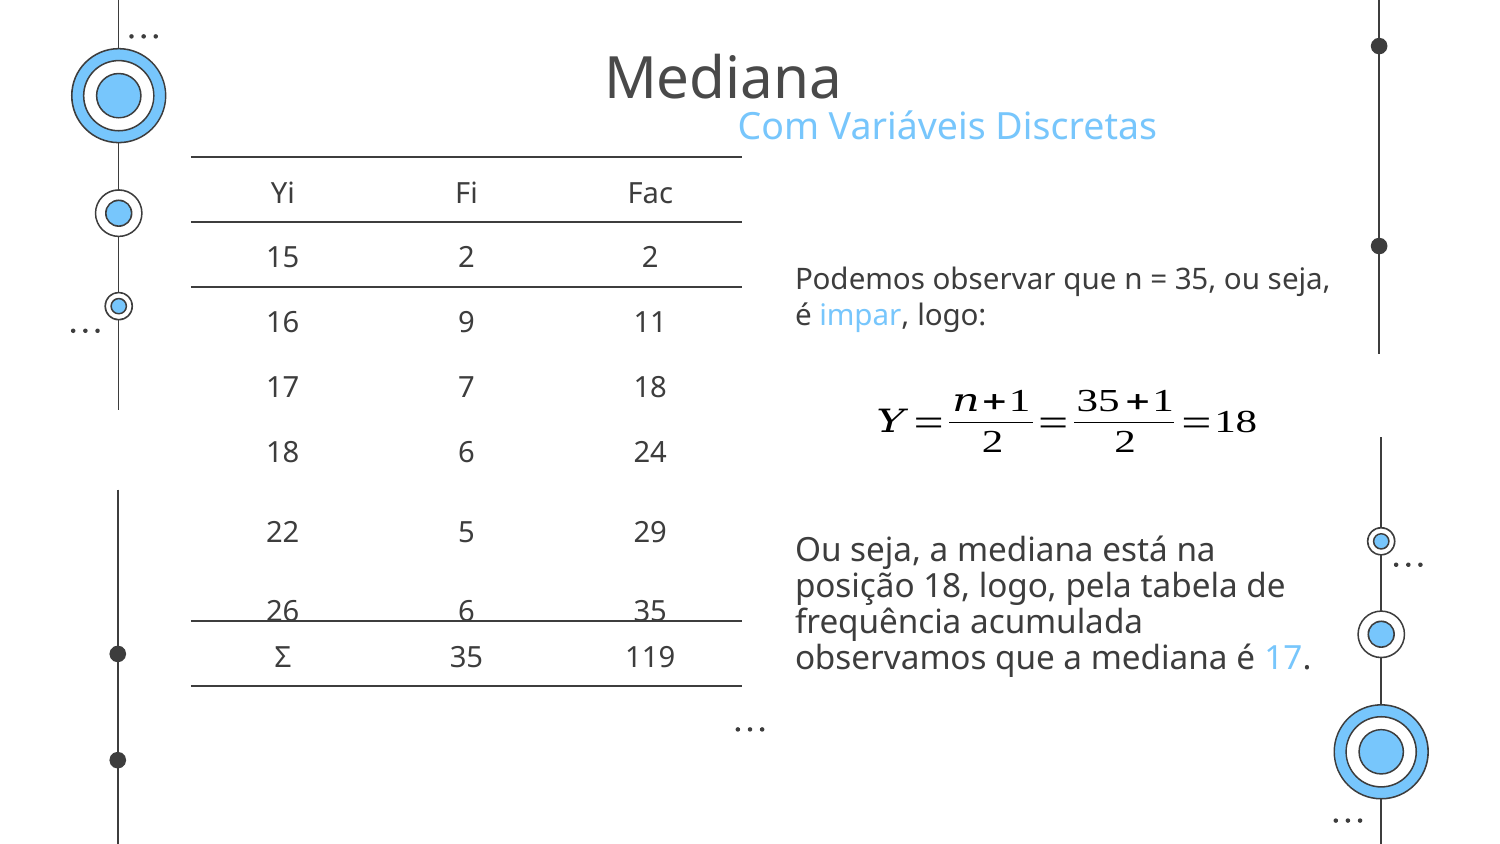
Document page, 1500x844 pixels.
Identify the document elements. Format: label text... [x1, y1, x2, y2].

table_cell 16 [191, 288, 375, 352]
table_cell 18 [558, 352, 742, 417]
table_cell 18 22 26 [191, 417, 375, 620]
table_cell 119 [558, 622, 742, 685]
table_cell 9 [375, 288, 558, 352]
table_header Yi [191, 158, 375, 221]
table_cell 11 [558, 288, 742, 352]
table_cell 7 [375, 352, 558, 417]
table_header Fac [558, 158, 742, 221]
table_cell Σ [191, 622, 375, 685]
title Mediana [328, 25, 1118, 120]
table_cell 6 5 6 [375, 417, 558, 620]
text_box Podemos observar que n = 35, ou seja, é impar, logo: [774, 209, 1360, 343]
table_cell 2 [558, 223, 742, 286]
table_cell 24 29 35 [558, 417, 742, 620]
text_box Ou seja, a mediana está na posição 18, logo, pela tabela de frequência acumulada observamos que a mediana é 17. [774, 510, 1360, 687]
table_cell 35 [375, 622, 558, 685]
text_box Com Variáveis Discretas [722, 94, 1282, 155]
table_cell 17 [191, 352, 375, 417]
table_cell 15 [191, 223, 375, 286]
table_header Fi [375, 158, 558, 221]
table_cell 2 [375, 223, 558, 286]
